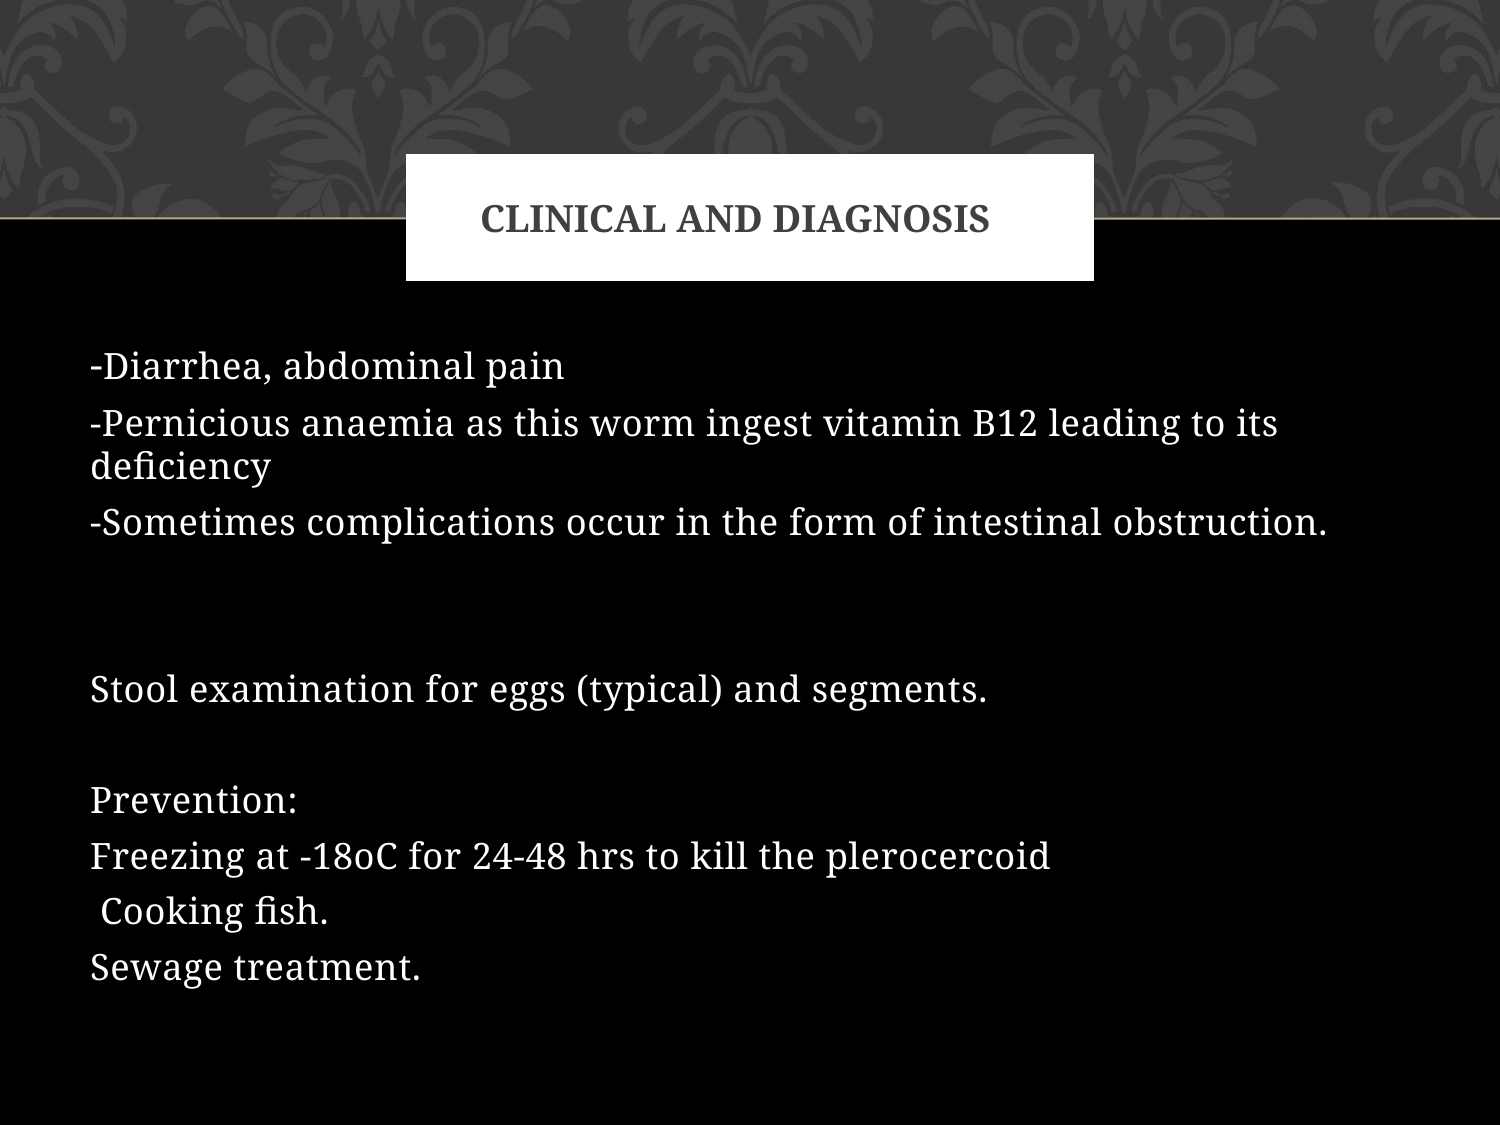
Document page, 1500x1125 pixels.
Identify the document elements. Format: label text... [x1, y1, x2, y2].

title Clinical and Diagnosis [406, 154, 1094, 281]
list -Diarrhea, abdominal pain -Pernicious anaemia as this worm ingest vitamin B12 leading to its deficiency -Sometimes complications occur in the form of intestinal obstruction. Stool examination for eggs (typical) and segments. Prevention: Freezing at -18oC for 24-48 hrs to kill the plerocercoid Cooking fish. Sewage treatment. [75, 331, 1425, 1000]
